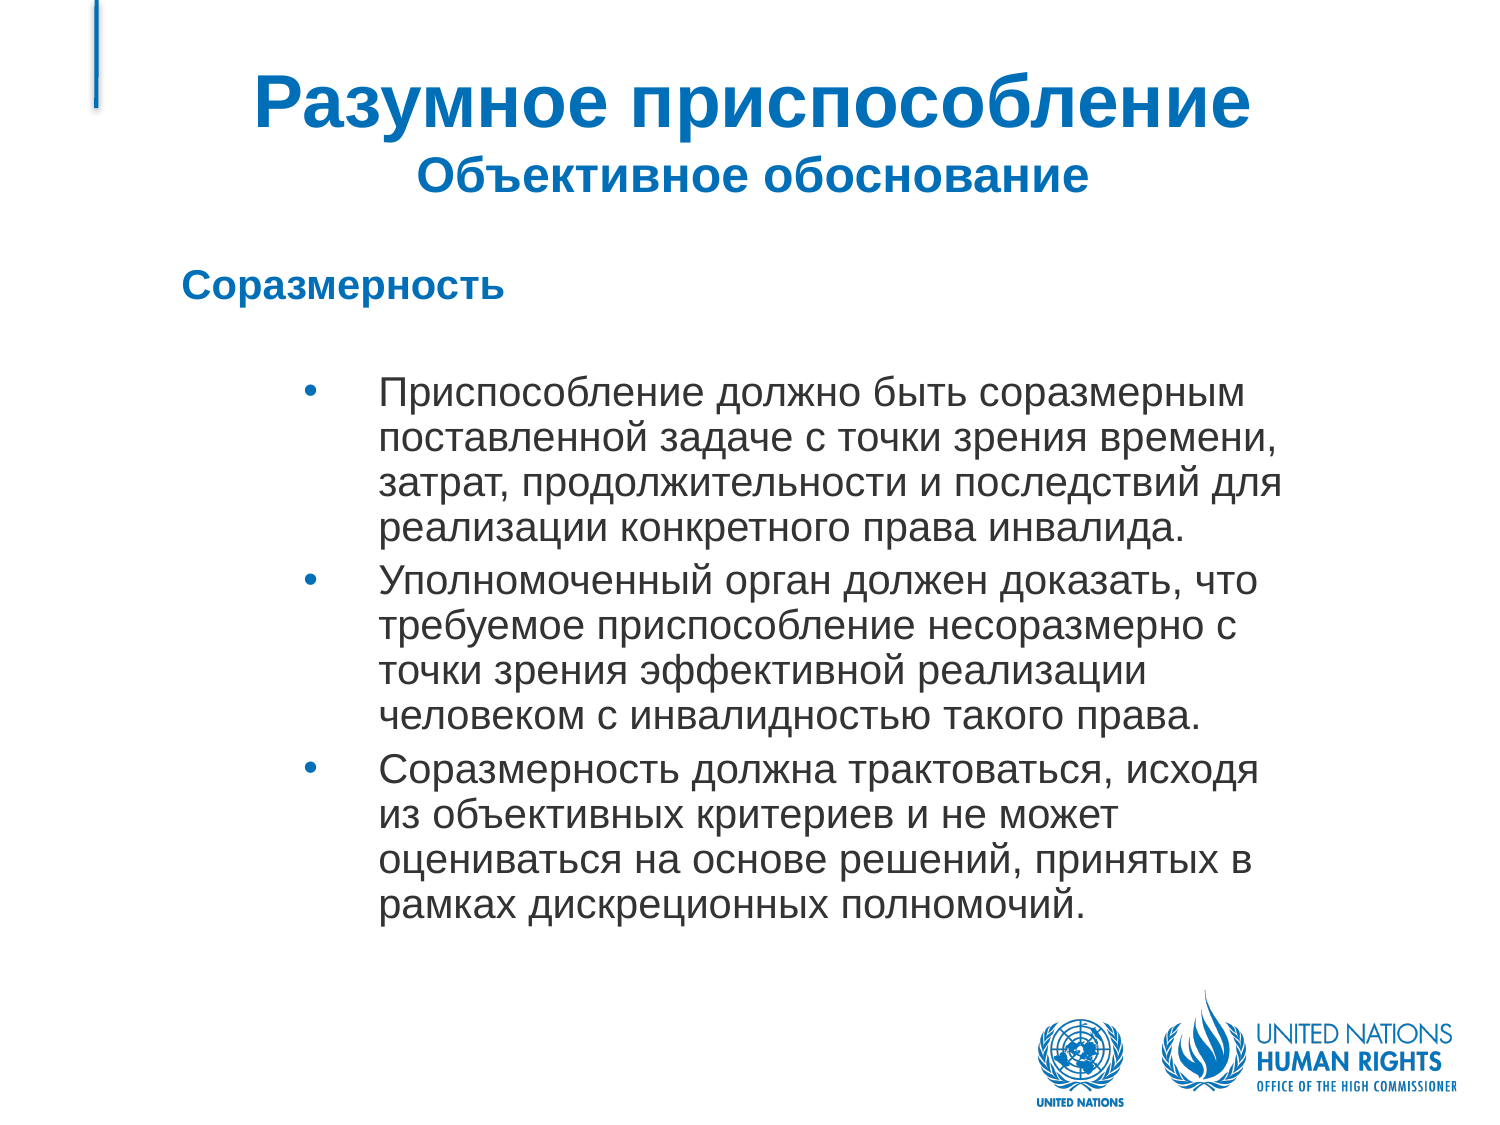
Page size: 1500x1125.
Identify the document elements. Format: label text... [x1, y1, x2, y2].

title Разумное приспособление Объективное обоснование [64, 45, 1456, 224]
text_box Соразмерность Приспособление должно быть соразмерным поставленной задаче с точки зрения времени, затрат, продолжительности и последствий для реализации конкретного права инвалида. Уполномоченный орган должен доказать, что требуемое приспособление несоразмерно с точки зрения эффективной реализации человеком с инвалидностью такого права. Соразмерность должна трактоваться, исходя из объективных критериев и не может оцениваться на основе решений, принятых в рамках дискреционных полномочий. [166, 256, 1325, 973]
picture [1037, 990, 1457, 1107]
